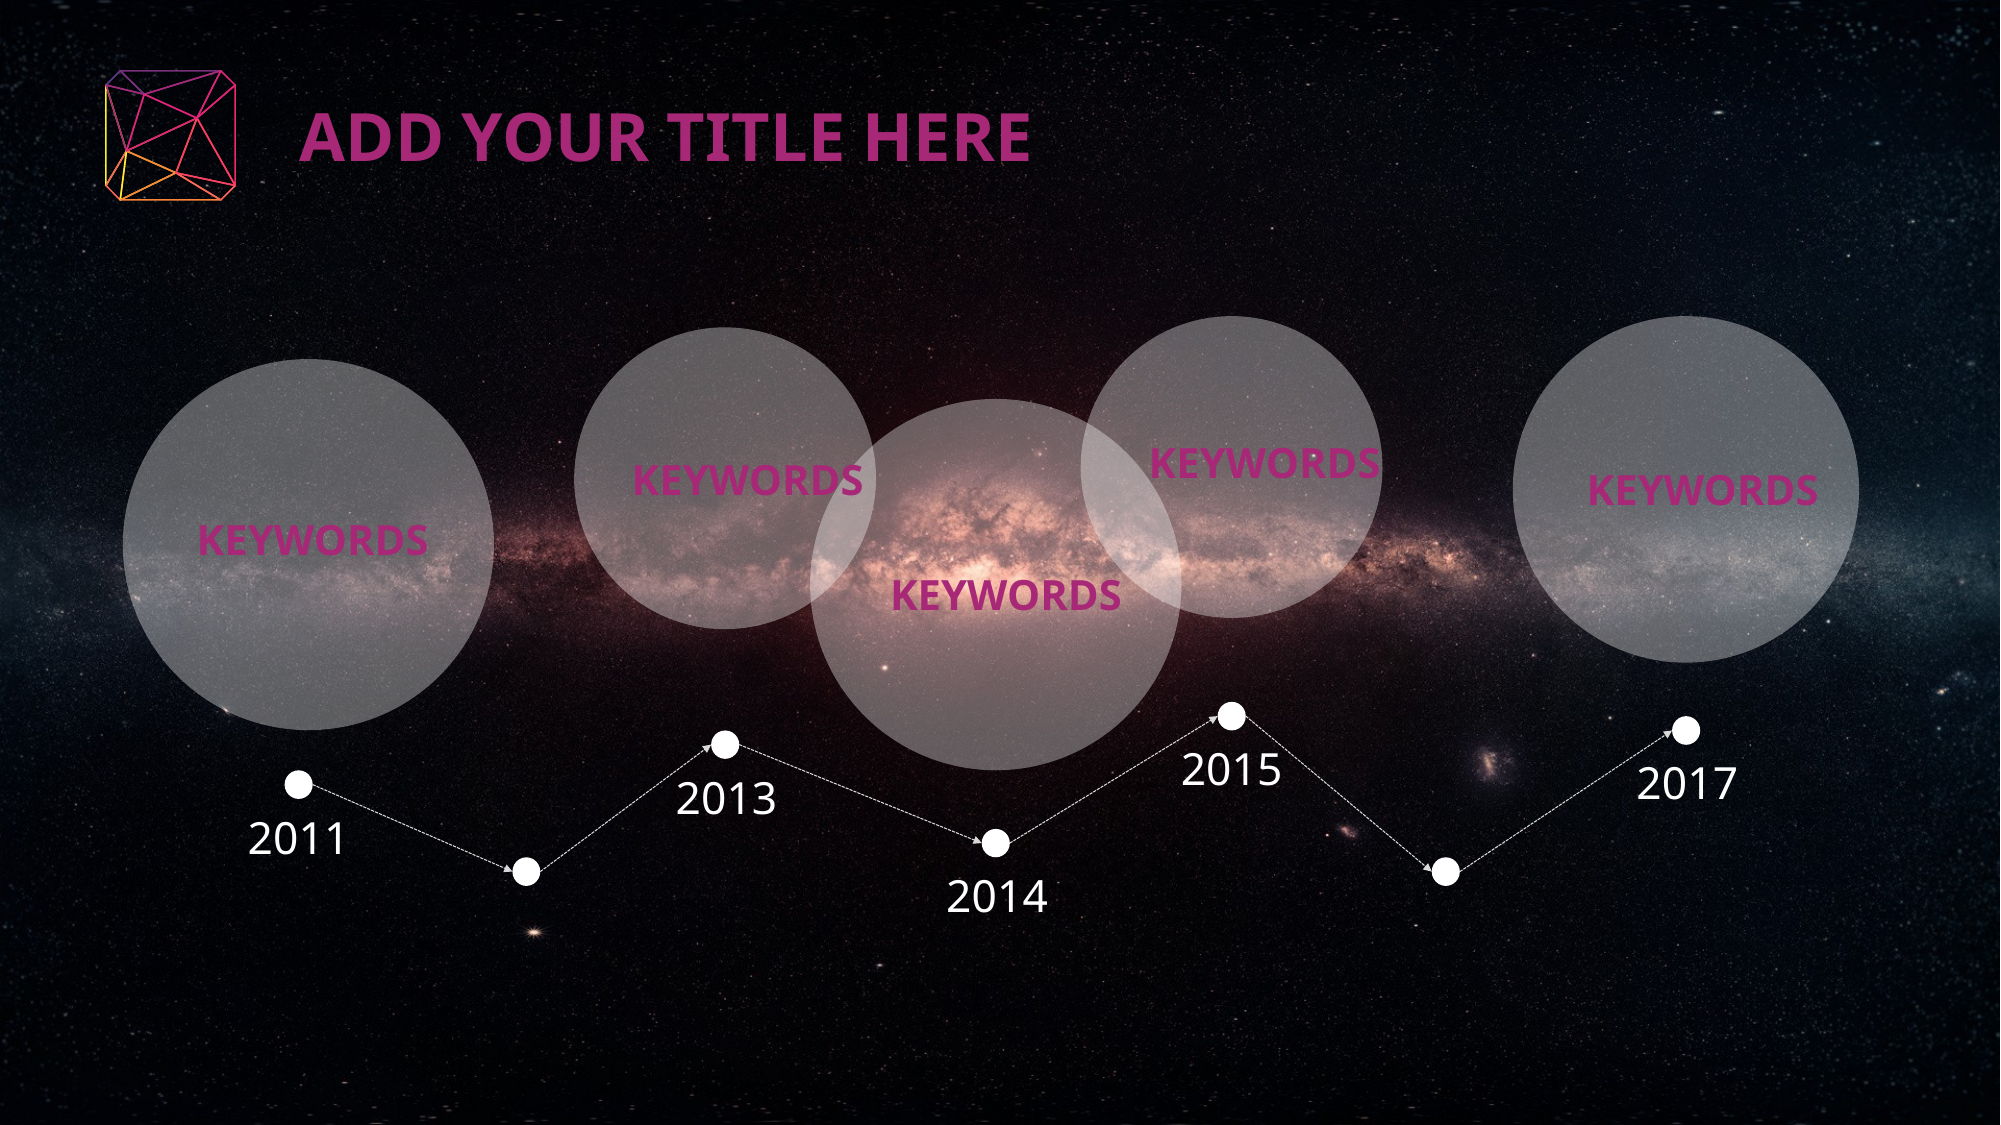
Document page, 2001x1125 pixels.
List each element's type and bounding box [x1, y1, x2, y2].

picture [0, 0, 2000, 1125]
text_box [284, 701, 1701, 886]
text_box [105, 70, 1354, 200]
